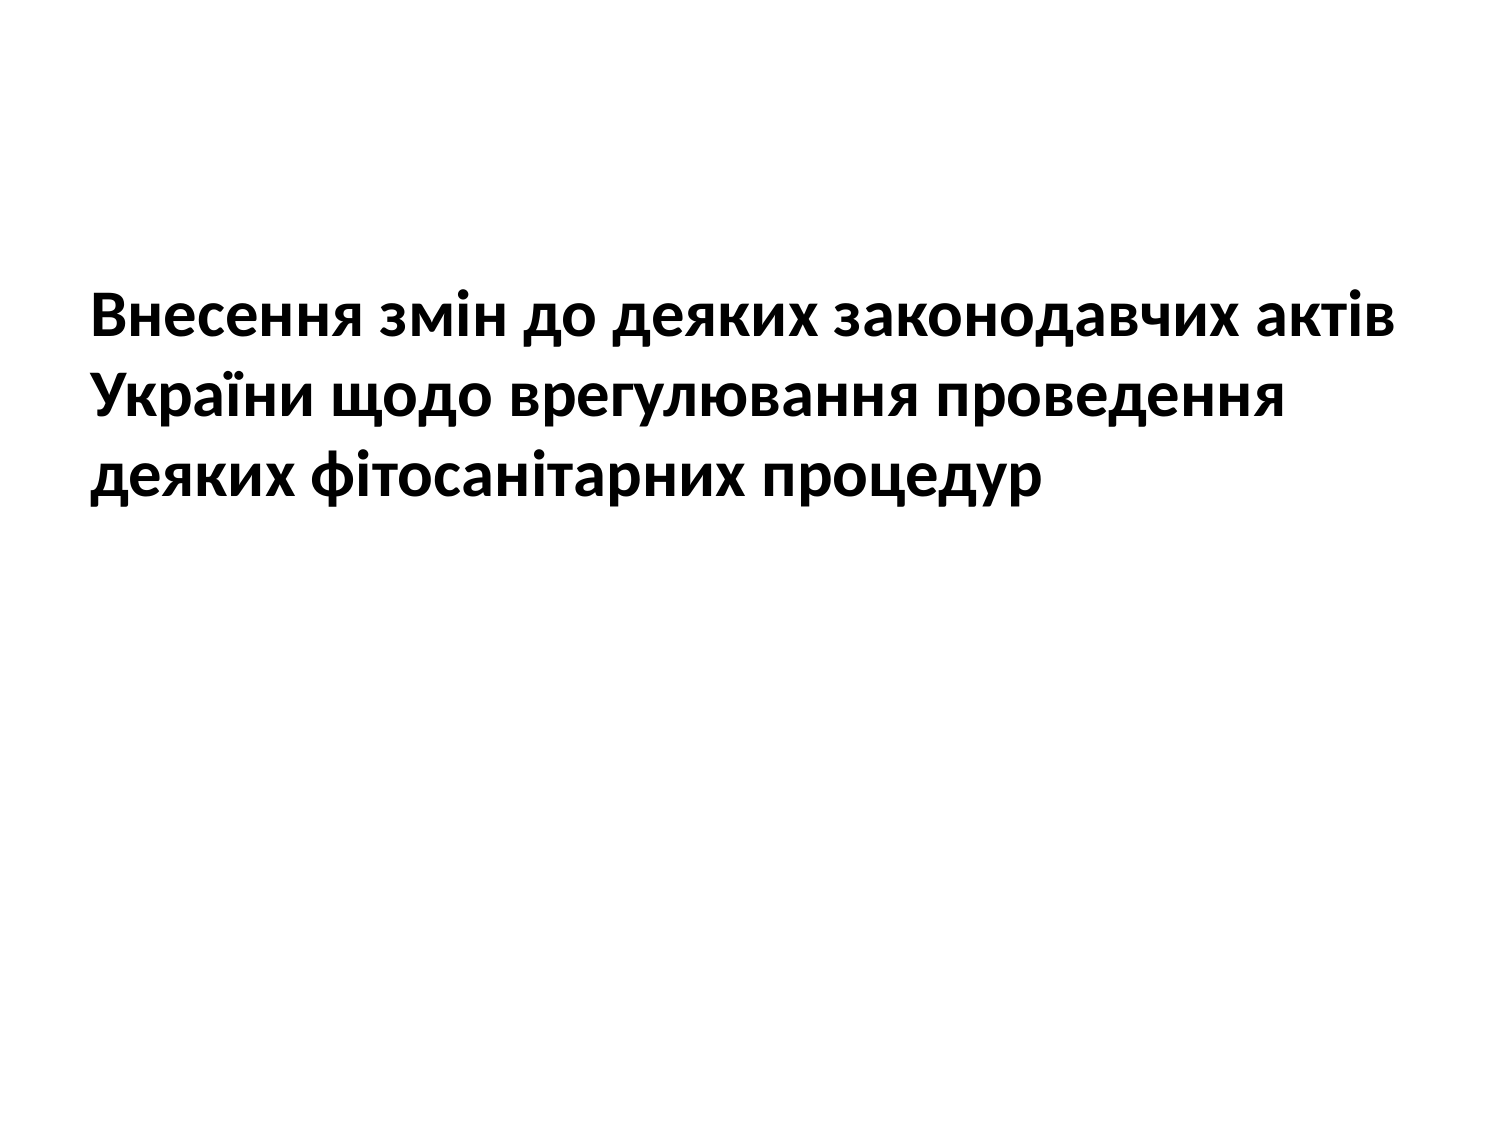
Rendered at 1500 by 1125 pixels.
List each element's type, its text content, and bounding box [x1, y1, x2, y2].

list Внесення змін до деяких законодавчих актів України щодо врегулювання проведення деяких фітосанітарних процедур [75, 262, 1425, 1005]
